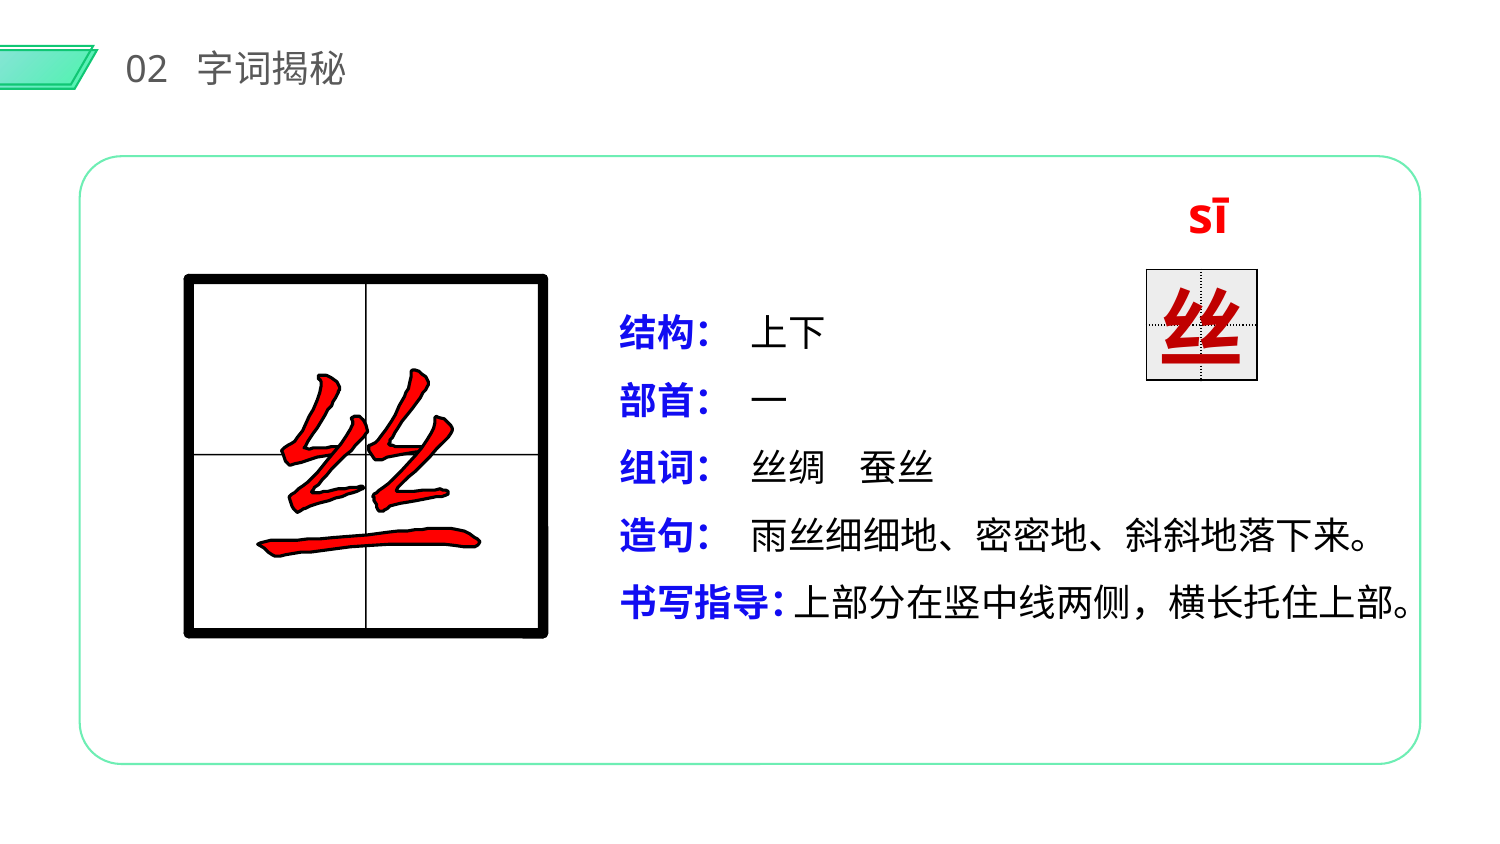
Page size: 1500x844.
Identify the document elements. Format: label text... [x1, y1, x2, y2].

text_box 结构： 部首： 组词： 造句： 书写指导： [608, 281, 739, 630]
text_box sī [1177, 177, 1302, 249]
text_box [188, 278, 543, 634]
text_box 丝 [1147, 269, 1256, 383]
list 02 字词揭秘 [114, 44, 507, 99]
text_box 上下 一 丝绸 蚕丝 雨丝细细地、密密地、斜斜地落下来。 上部分在竖中线两侧，横长托住上部。 [739, 281, 1467, 630]
